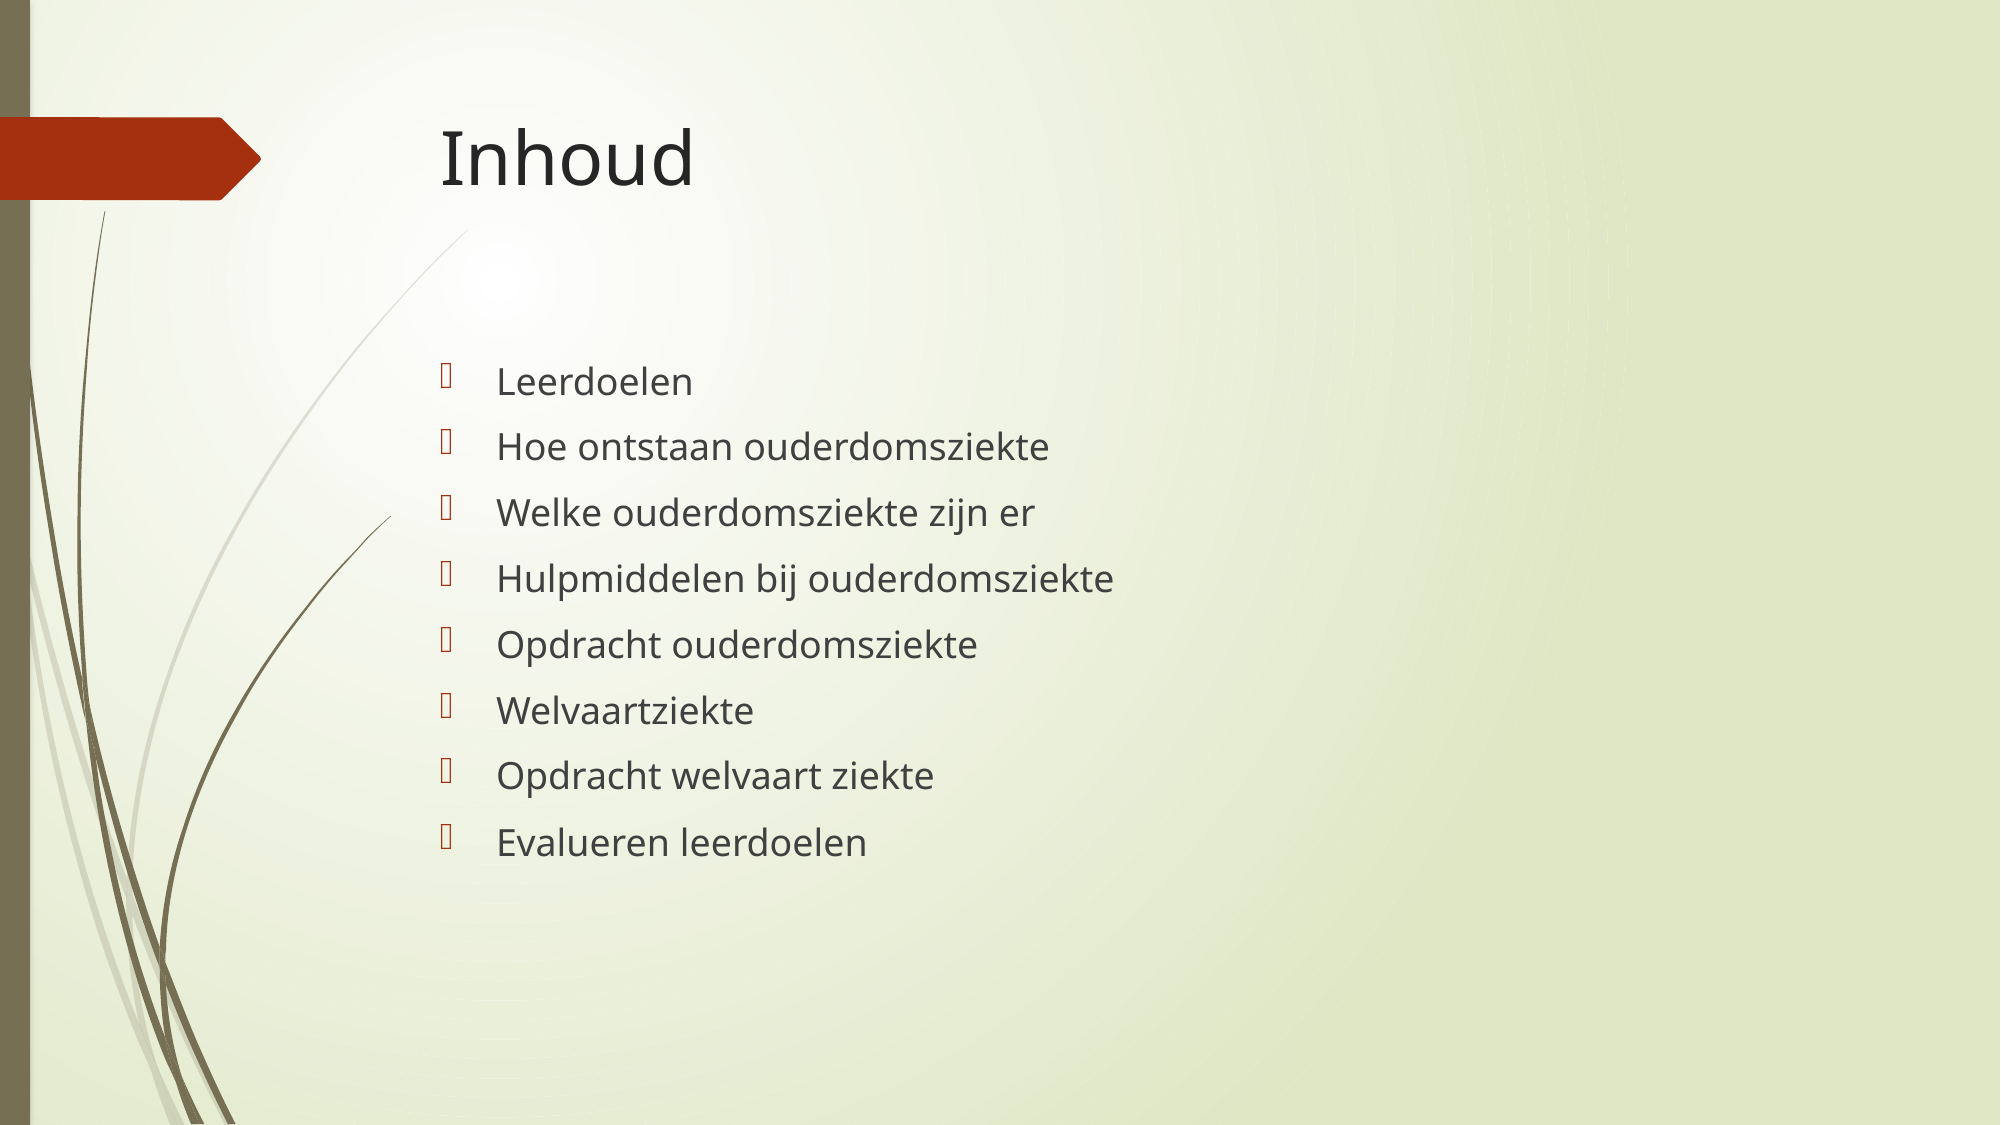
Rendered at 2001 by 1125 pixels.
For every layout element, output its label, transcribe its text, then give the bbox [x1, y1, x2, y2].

list Leerdoelen Hoe ontstaan ouderdomsziekte Welke ouderdomsziekte zijn er Hulpmiddelen bij ouderdomsziekte Opdracht ouderdomsziekte Welvaartziekte Opdracht welvaart ziekte Evalueren leerdoelen [424, 350, 1888, 970]
title Inhoud [425, 102, 1888, 313]
